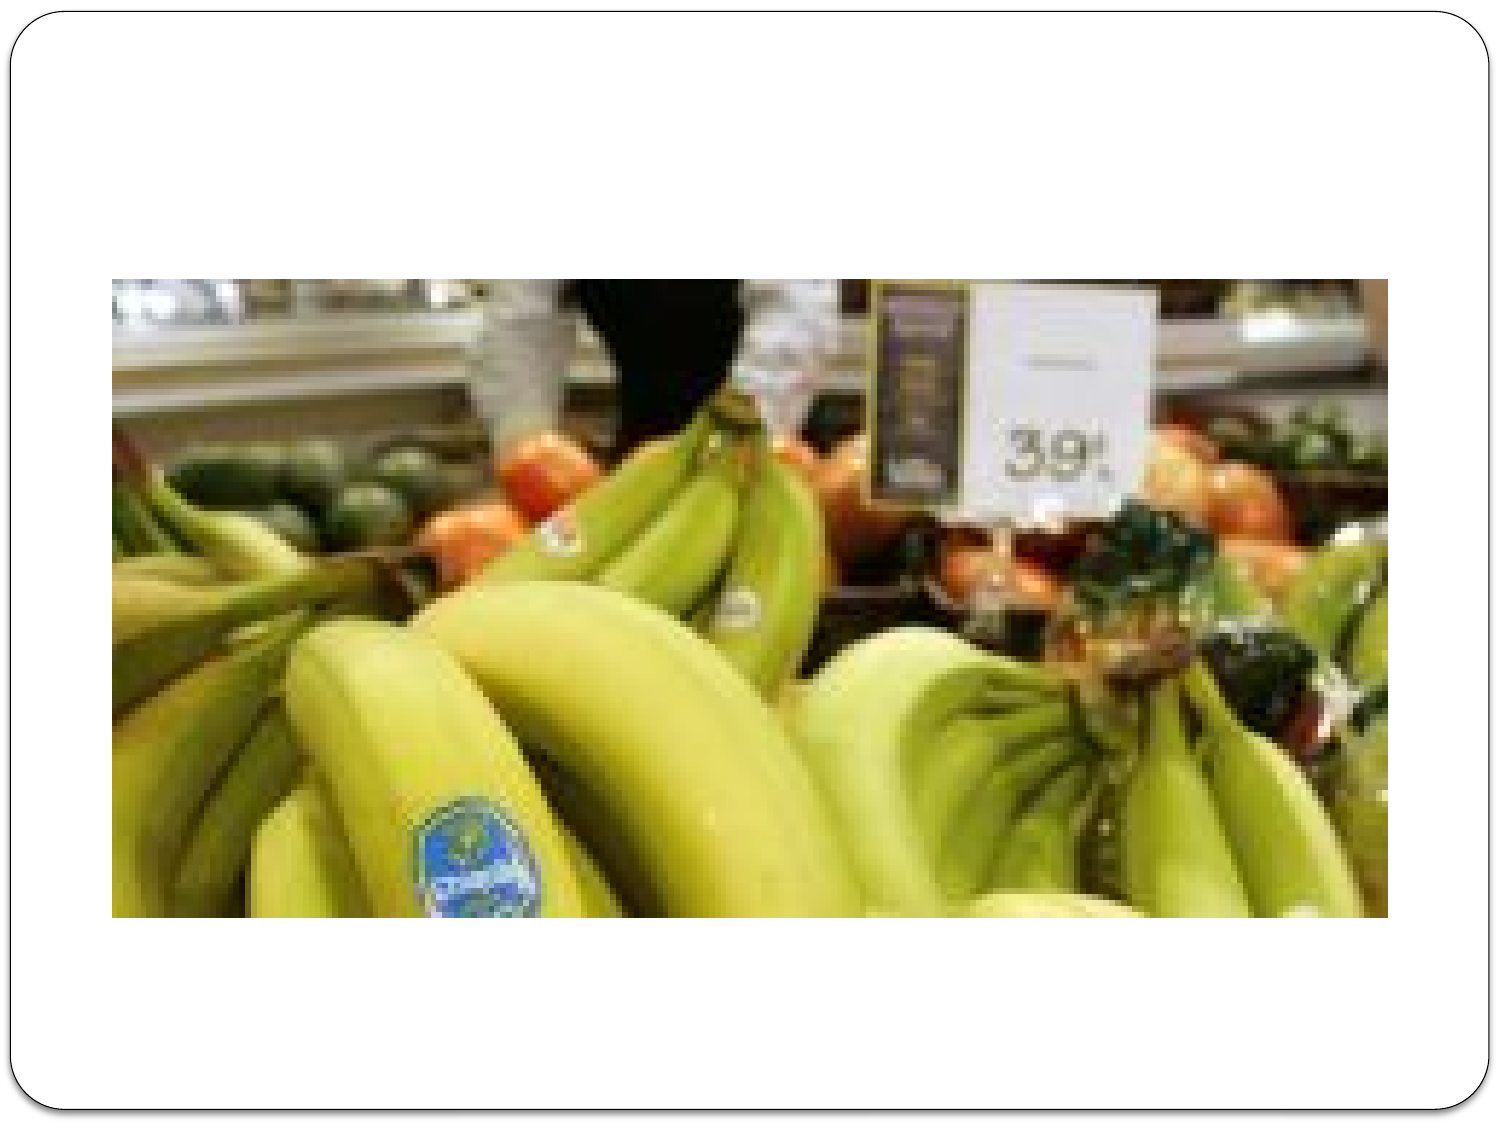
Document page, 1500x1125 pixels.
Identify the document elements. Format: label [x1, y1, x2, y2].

picture [111, 279, 1389, 918]
